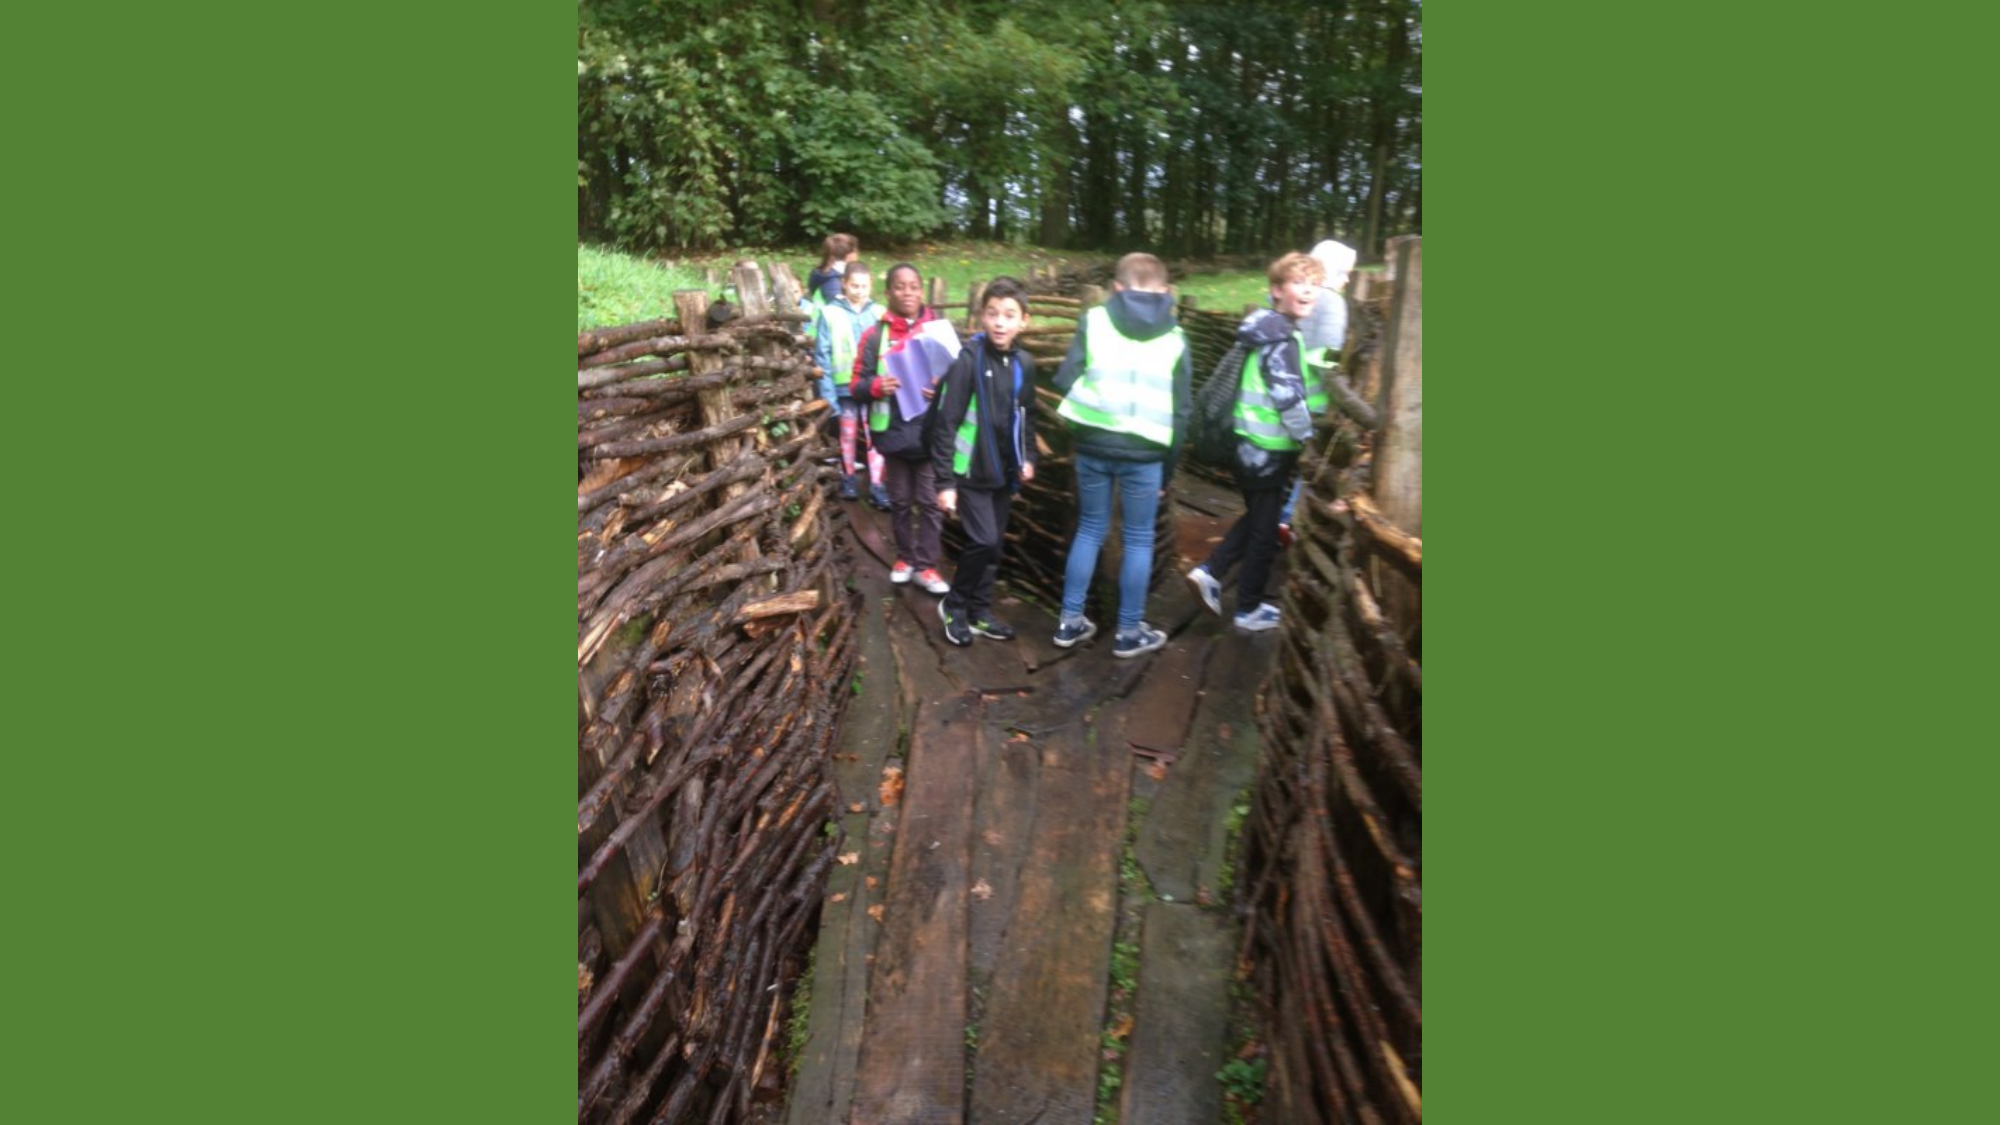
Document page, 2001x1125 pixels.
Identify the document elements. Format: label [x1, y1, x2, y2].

picture [578, 0, 1422, 1125]
